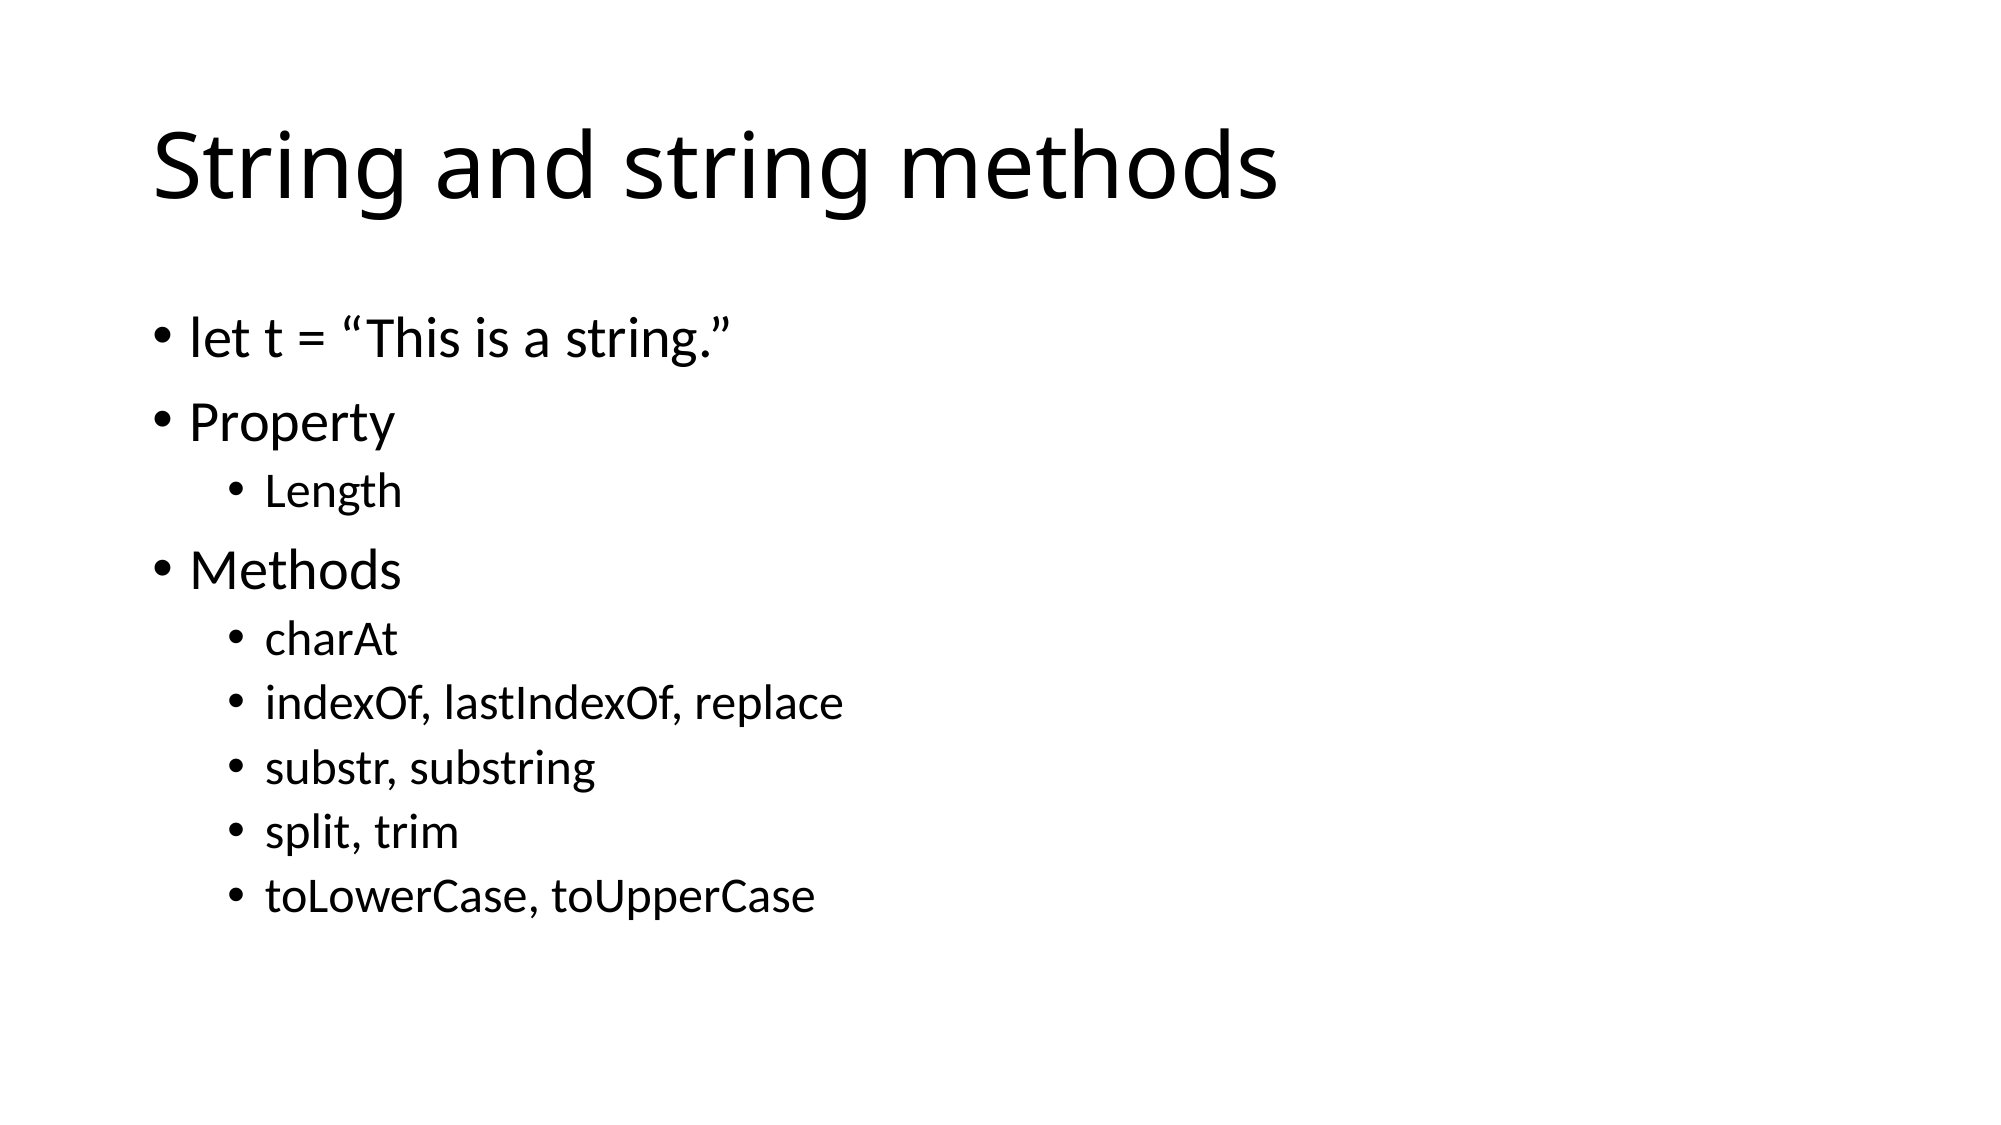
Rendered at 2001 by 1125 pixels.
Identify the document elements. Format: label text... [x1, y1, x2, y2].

title String and string methods [137, 59, 1863, 278]
list let t = “This is a string.” Property Length Methods charAt indexOf, lastIndexOf, replace substr, substring split, trim toLowerCase, toUpperCase [137, 299, 1863, 1014]
